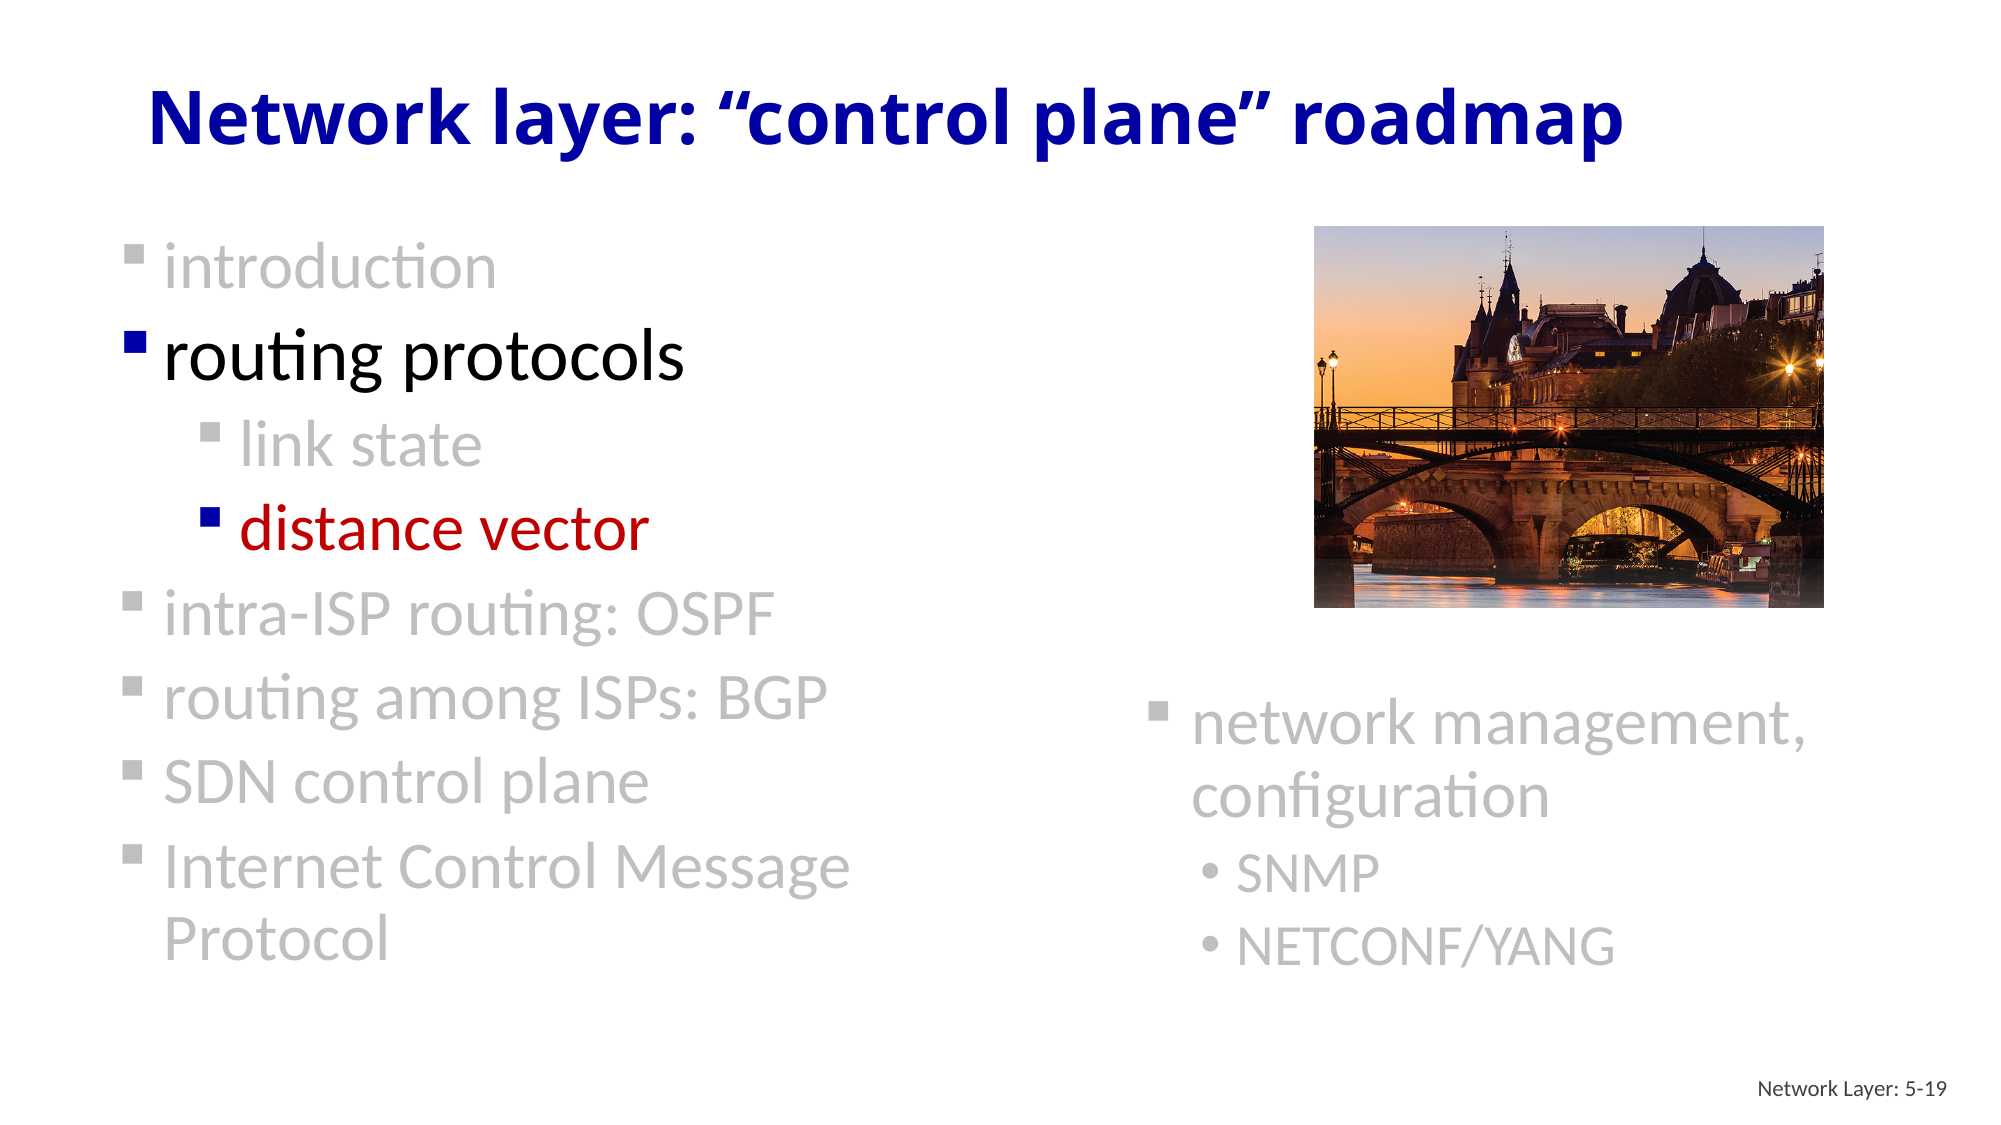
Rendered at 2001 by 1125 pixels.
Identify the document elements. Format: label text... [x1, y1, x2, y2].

title Network layer: “control plane” roadmap [131, 47, 1856, 195]
slide_number Network Layer: 5-19 [1512, 1056, 1963, 1117]
text_box introduction routing protocols link state distance vector intra-ISP routing: OSPF routing among ISPs: BGP SDN control plane Internet Control Message Protocol [102, 223, 1017, 1050]
text_box network management, configuration SNMP NETCONF/YANG [1109, 679, 1941, 998]
picture [1314, 226, 1824, 608]
